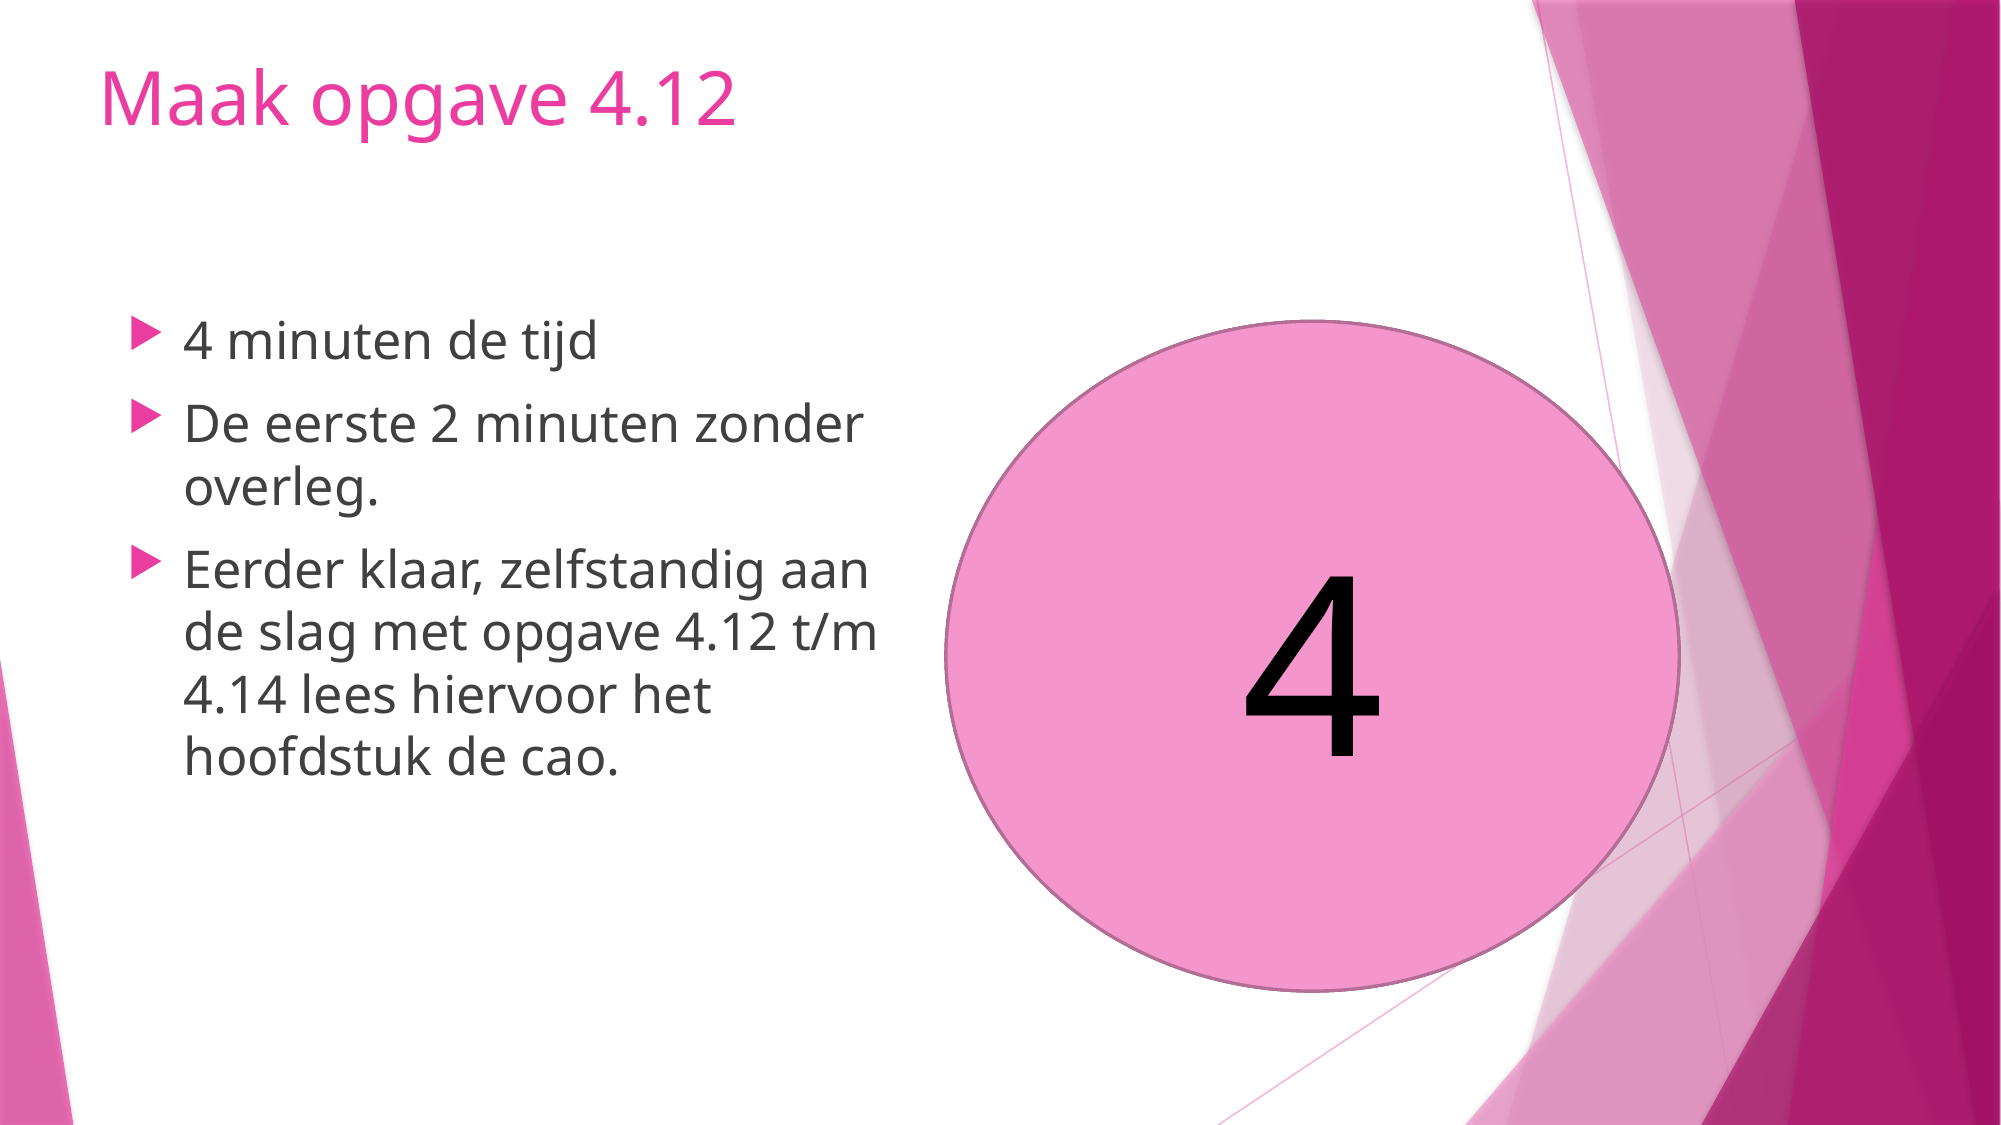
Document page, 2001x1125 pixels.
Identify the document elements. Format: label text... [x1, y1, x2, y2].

text_box 4 [944, 319, 1681, 993]
title Maak opgave 4.12 [83, 42, 1494, 260]
list 4 minuten de tijd De eerste 2 minuten zonder overleg. Eerder klaar, zelfstandig aan de slag met opgave 4.12 t/m 4.14 lees hiervoor het hoofdstuk de cao. [112, 299, 896, 992]
